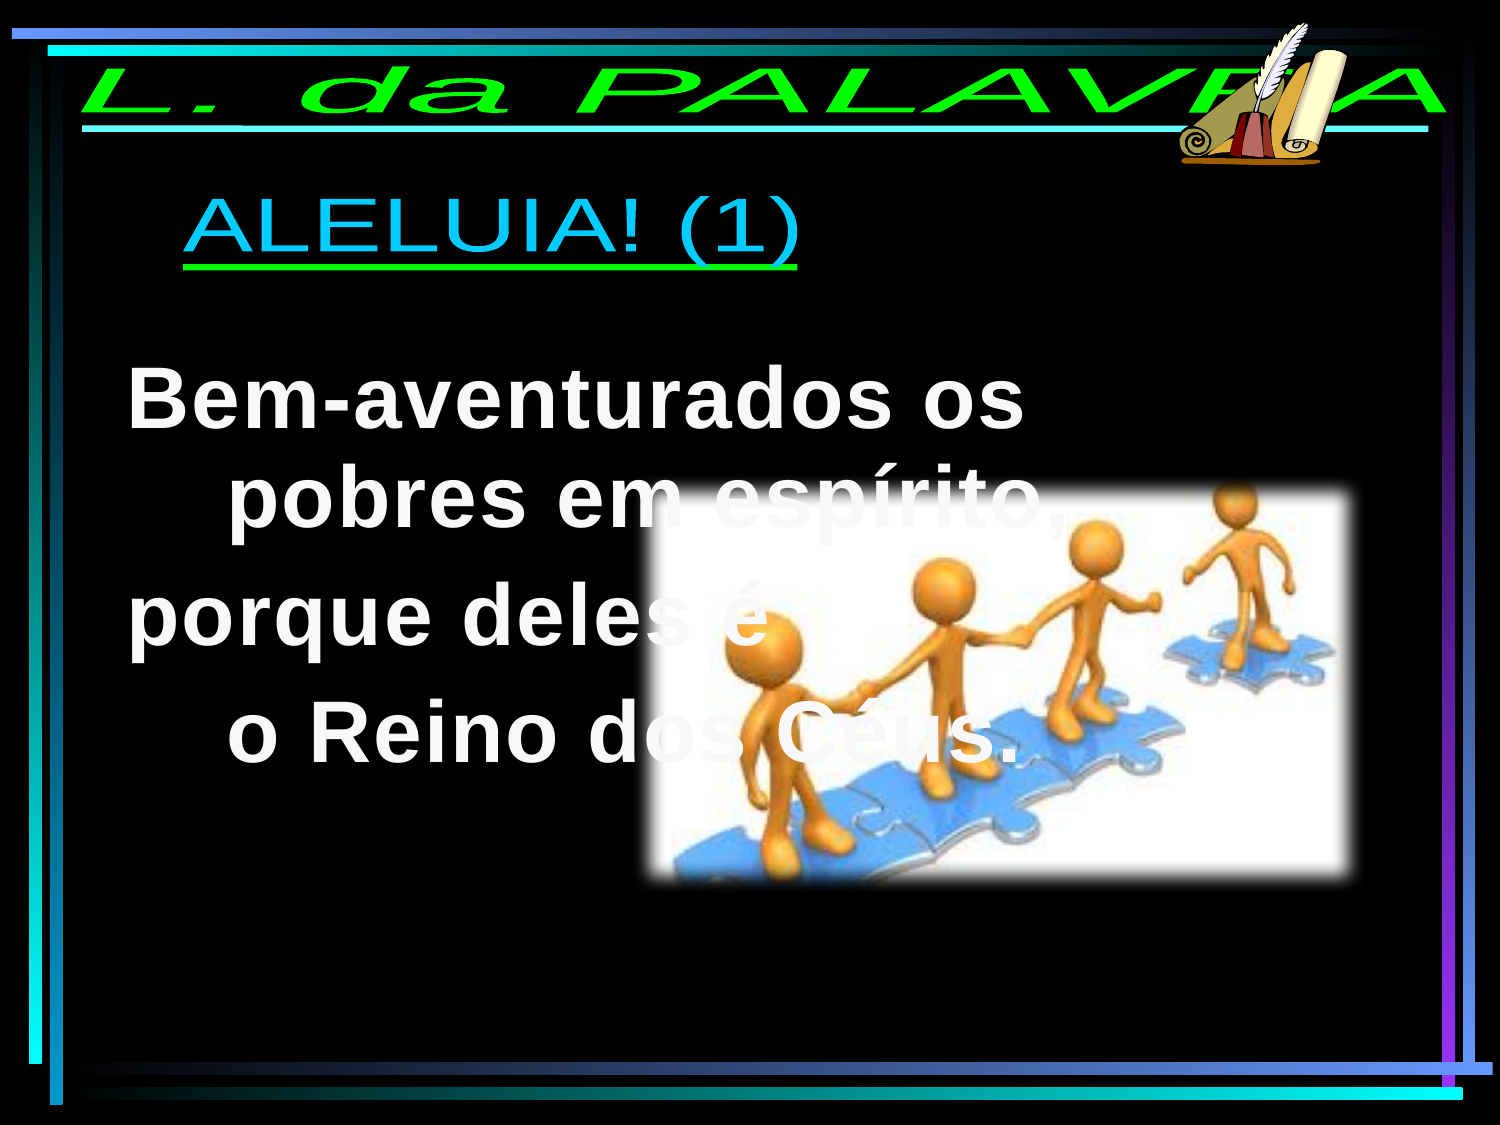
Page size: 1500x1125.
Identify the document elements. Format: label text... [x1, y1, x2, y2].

text_box [1357, 125, 1429, 132]
picture [631, 473, 1366, 894]
text_box [82, 125, 1169, 132]
list Bem-aventurados os pobres em espírito, porque deles é o Reino dos Céus. [111, 338, 1128, 799]
picture [1174, 18, 1354, 168]
